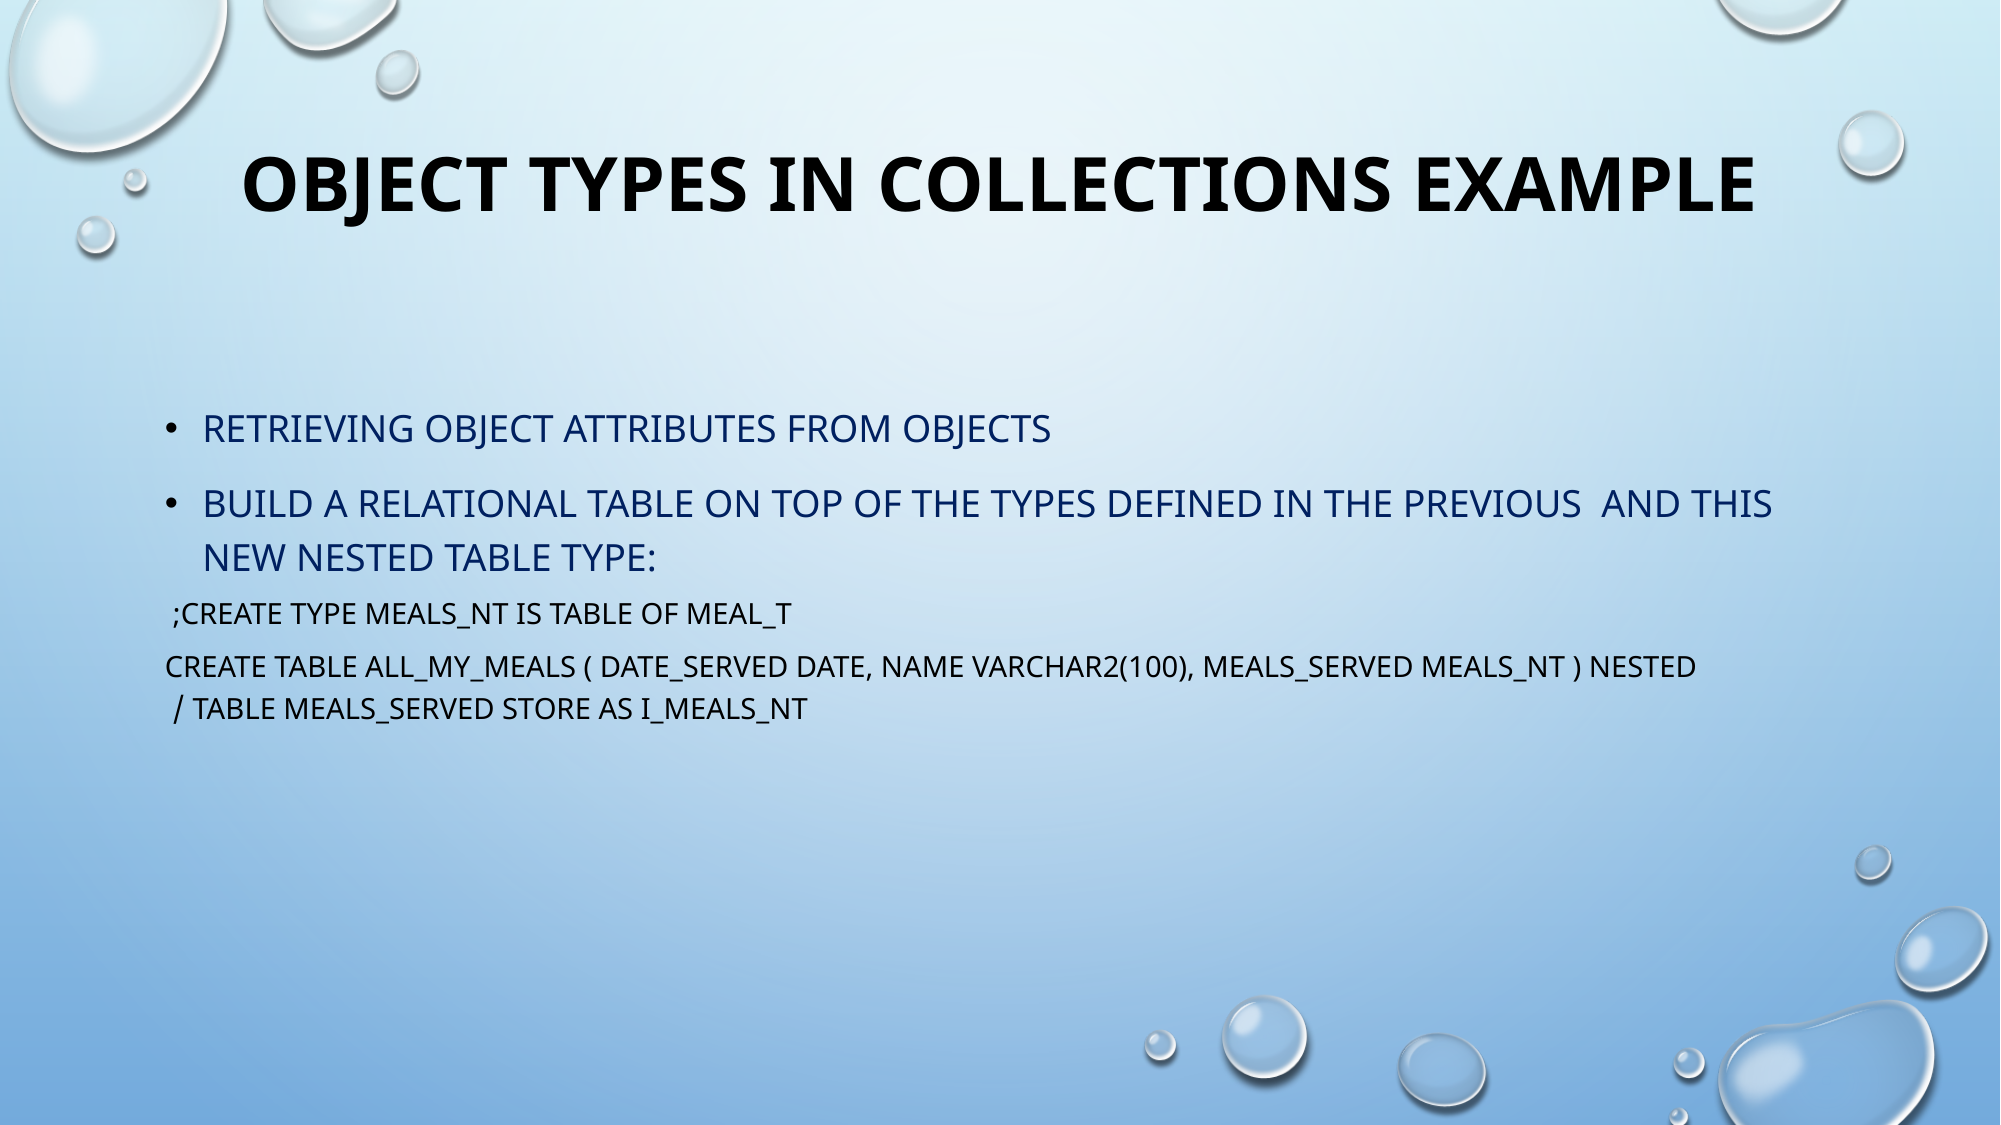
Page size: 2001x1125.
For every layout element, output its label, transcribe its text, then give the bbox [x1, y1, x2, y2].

list Retrieving Object Attributes from Objects build a relational table on top of the types defined in the previous and this new nested table type: CREATE TYPE meals_nt IS TABLE OF meal_t; CREATE TABLE all_my_meals ( date_served DATE, name VARCHAR2(100), meals_served meals_nt ) NESTED TABLE meals_served STORE AS i_meals_nt / [149, 388, 1850, 950]
title Object Types in Collections Example [149, 101, 1851, 273]
picture [0, 0, 2000, 1125]
